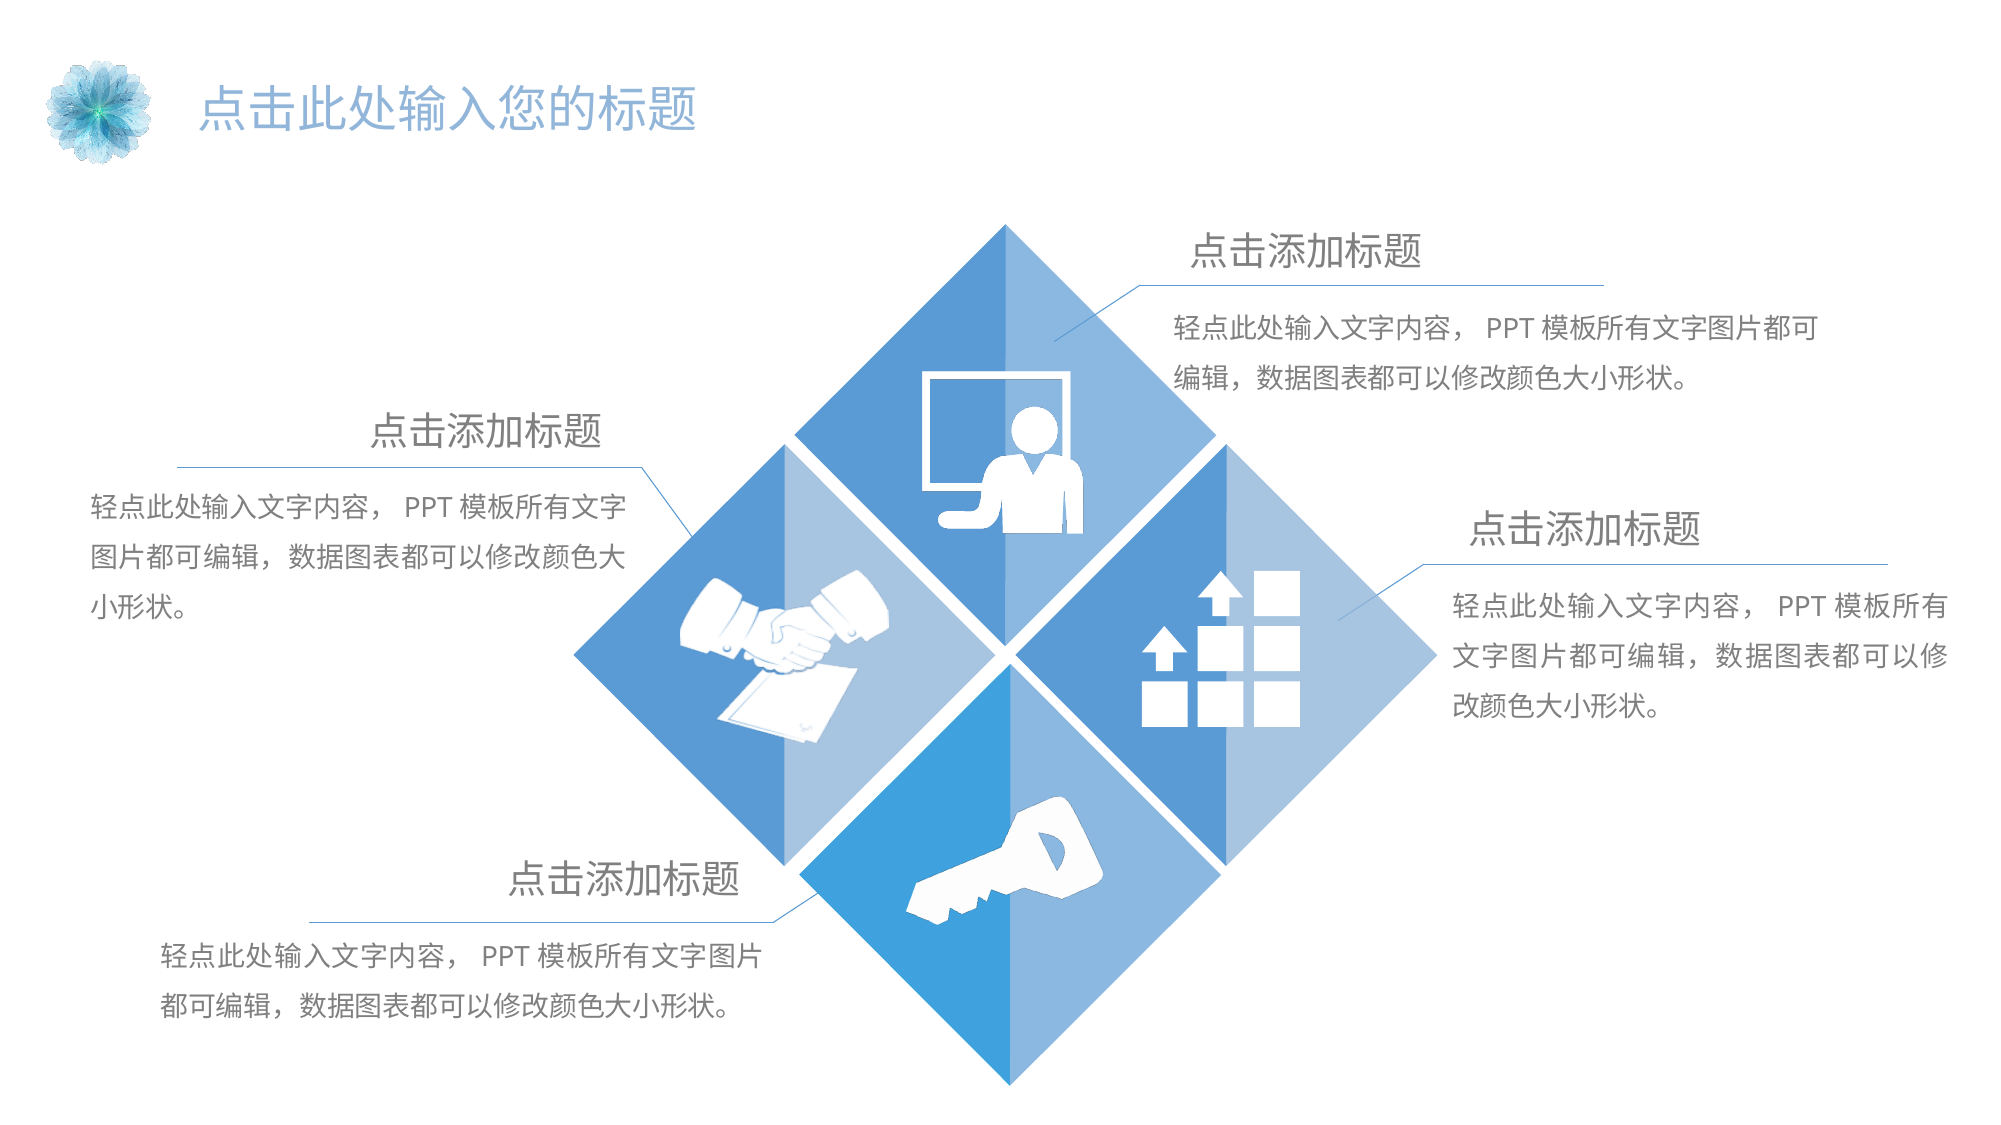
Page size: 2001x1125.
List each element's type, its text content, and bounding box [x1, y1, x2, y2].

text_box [75, 398, 642, 633]
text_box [856, 286, 1155, 585]
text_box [1054, 285, 1158, 342]
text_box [1158, 219, 1834, 403]
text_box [1376, 564, 1437, 621]
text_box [635, 505, 934, 805]
text_box 点击此处输入您的标题 [182, 70, 1085, 146]
picture [36, 48, 161, 174]
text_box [780, 866, 859, 923]
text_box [1437, 497, 1964, 731]
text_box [860, 725, 1160, 1024]
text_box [145, 847, 780, 1031]
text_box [642, 467, 717, 505]
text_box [1077, 505, 1376, 805]
